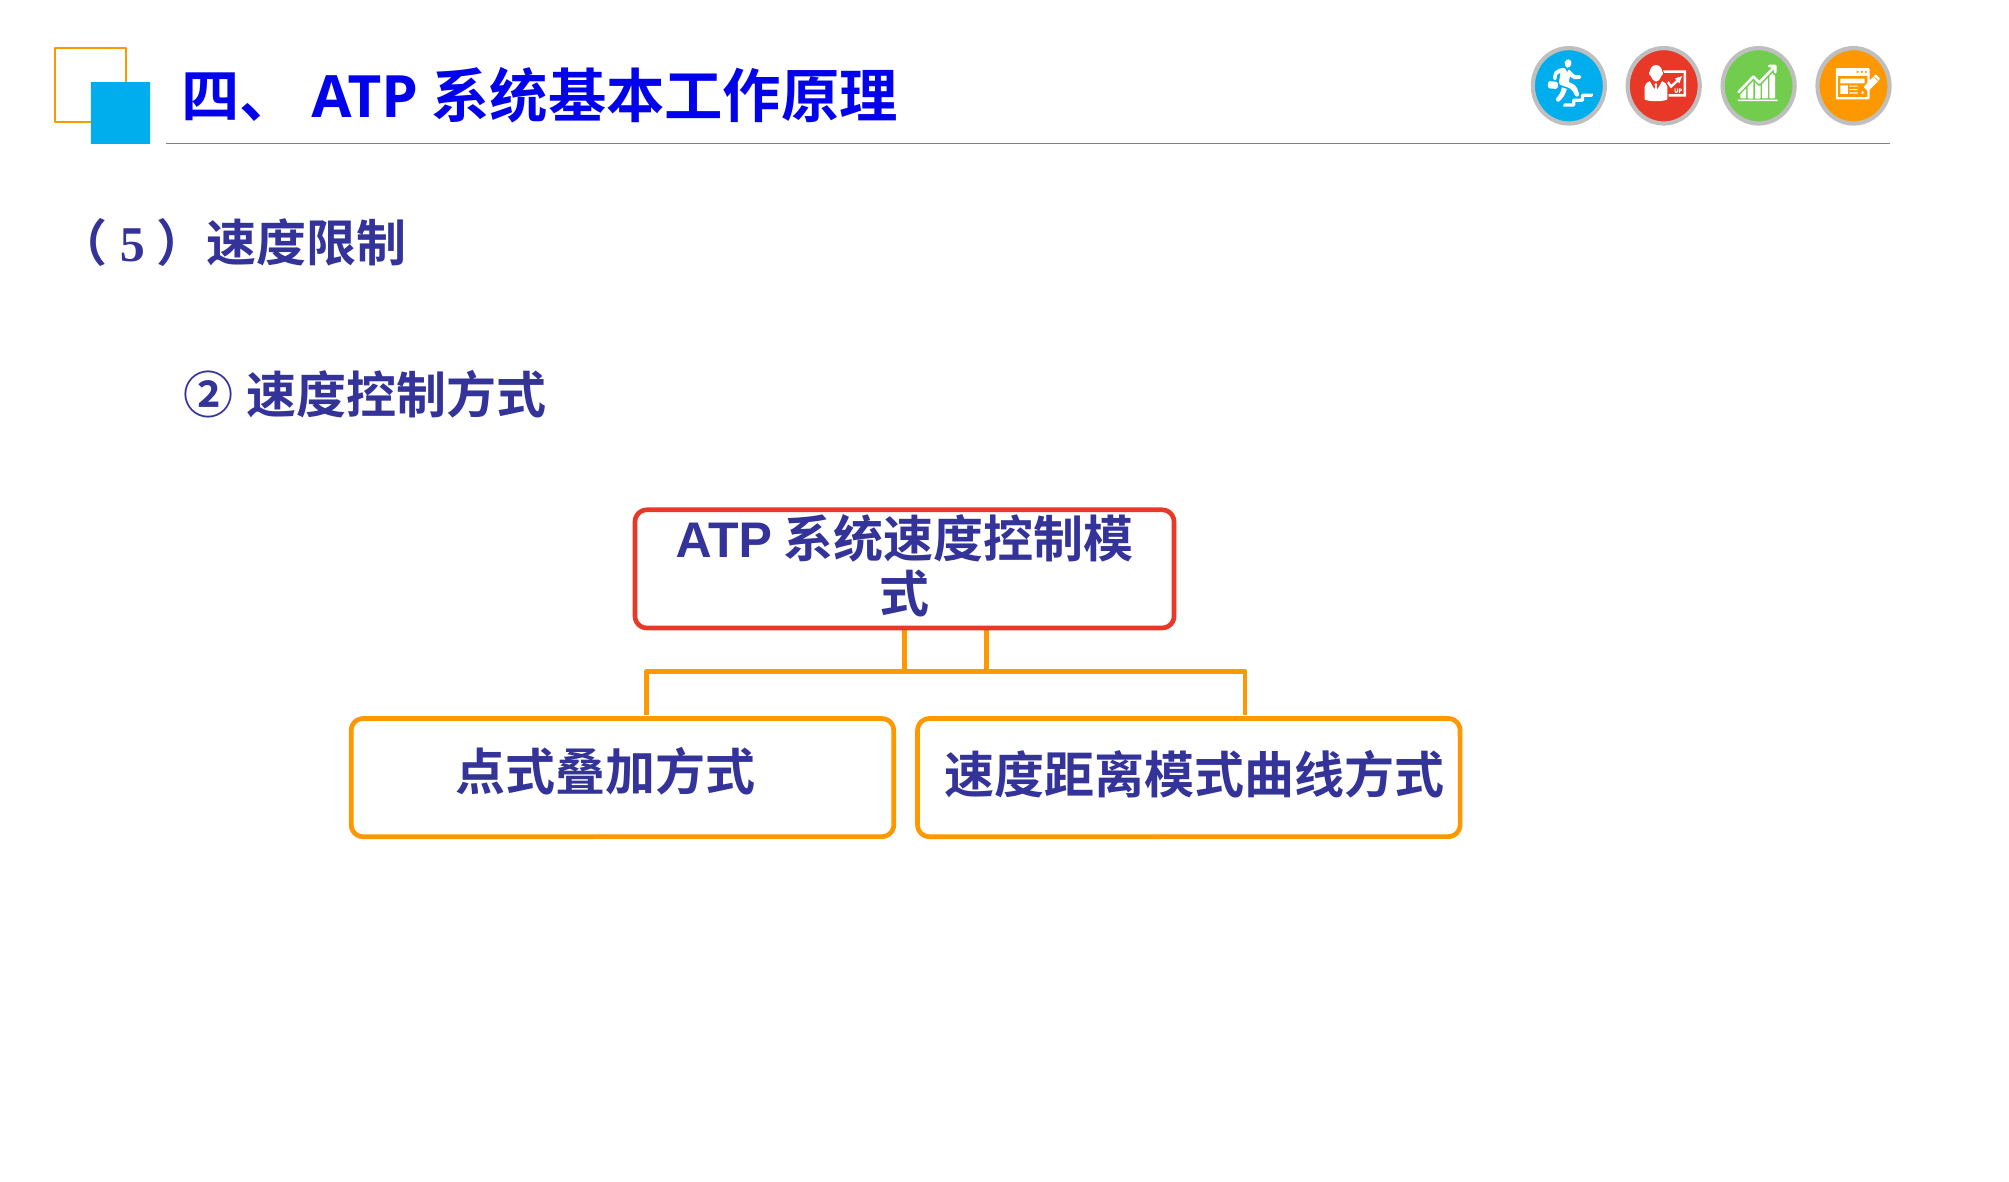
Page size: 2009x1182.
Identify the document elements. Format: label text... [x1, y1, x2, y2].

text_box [335, 578, 899, 837]
text_box 四、ATP系统基本工作原理 [166, 51, 913, 137]
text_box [634, 509, 1175, 629]
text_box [904, 578, 1468, 837]
text_box ②速度控制方式 [101, 356, 1462, 431]
text_box （5）速度限制 [43, 203, 1403, 279]
